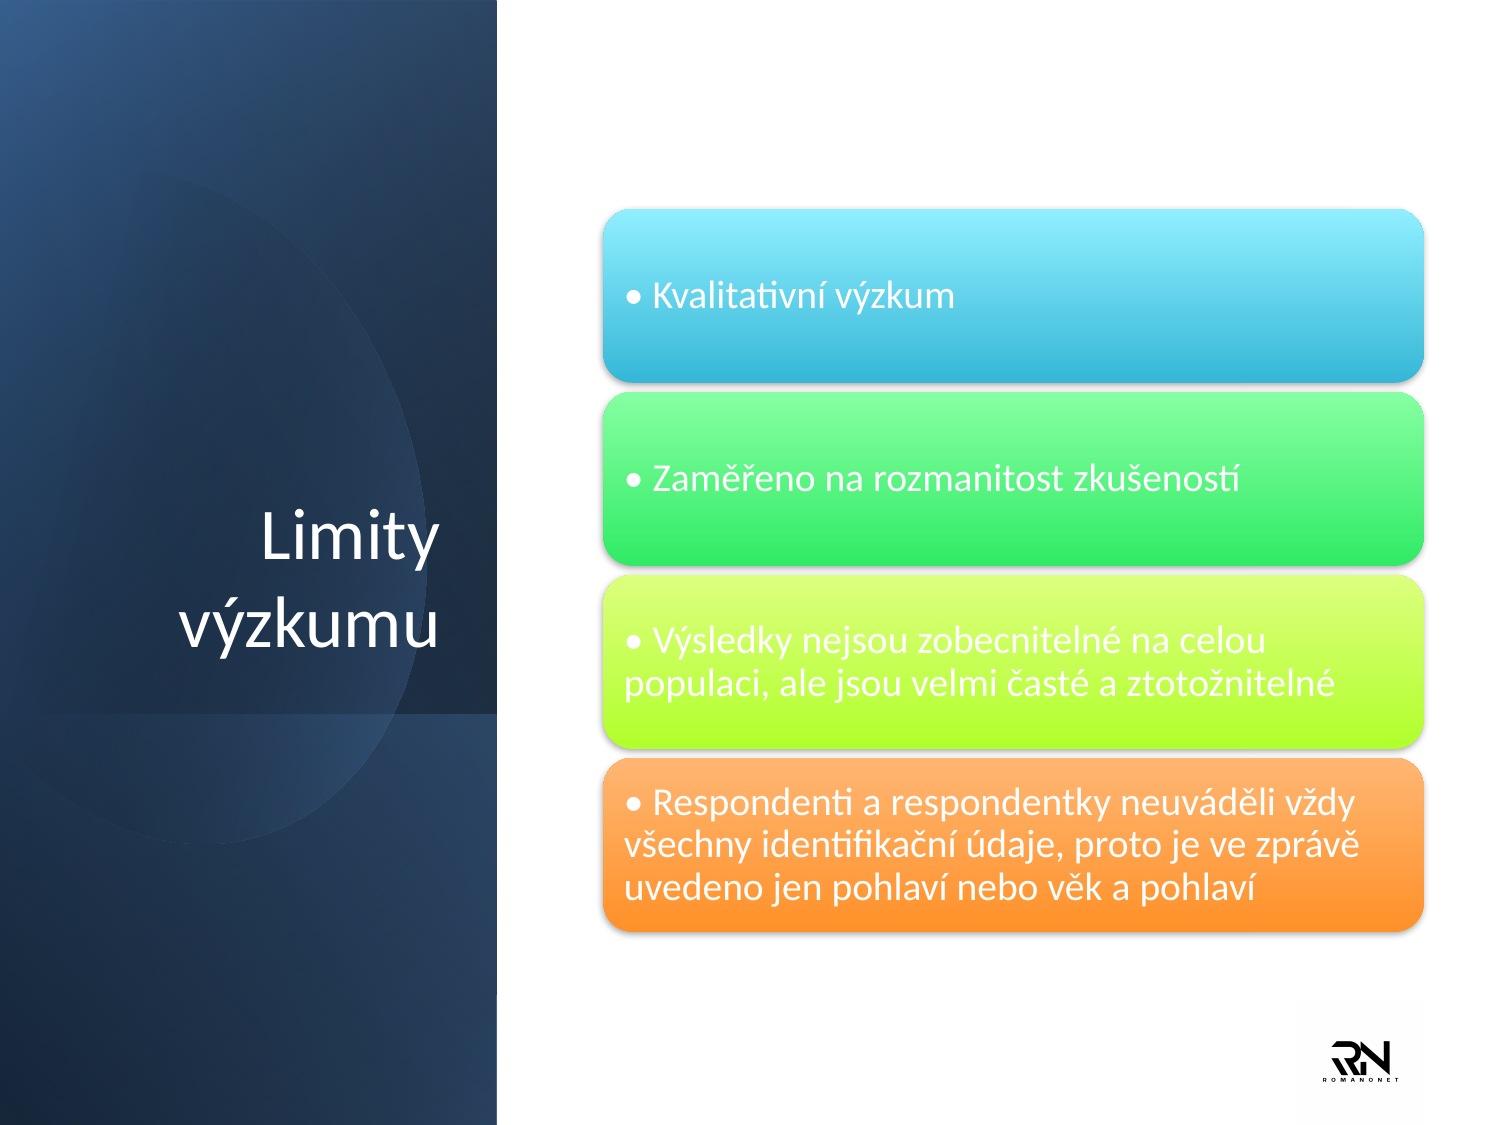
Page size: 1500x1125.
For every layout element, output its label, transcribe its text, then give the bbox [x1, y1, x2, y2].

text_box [603, 208, 1424, 933]
title Limity výzkumu [72, 276, 456, 670]
text_box [497, 0, 1500, 1125]
picture [1297, 998, 1424, 1125]
text_box [0, 0, 497, 1125]
